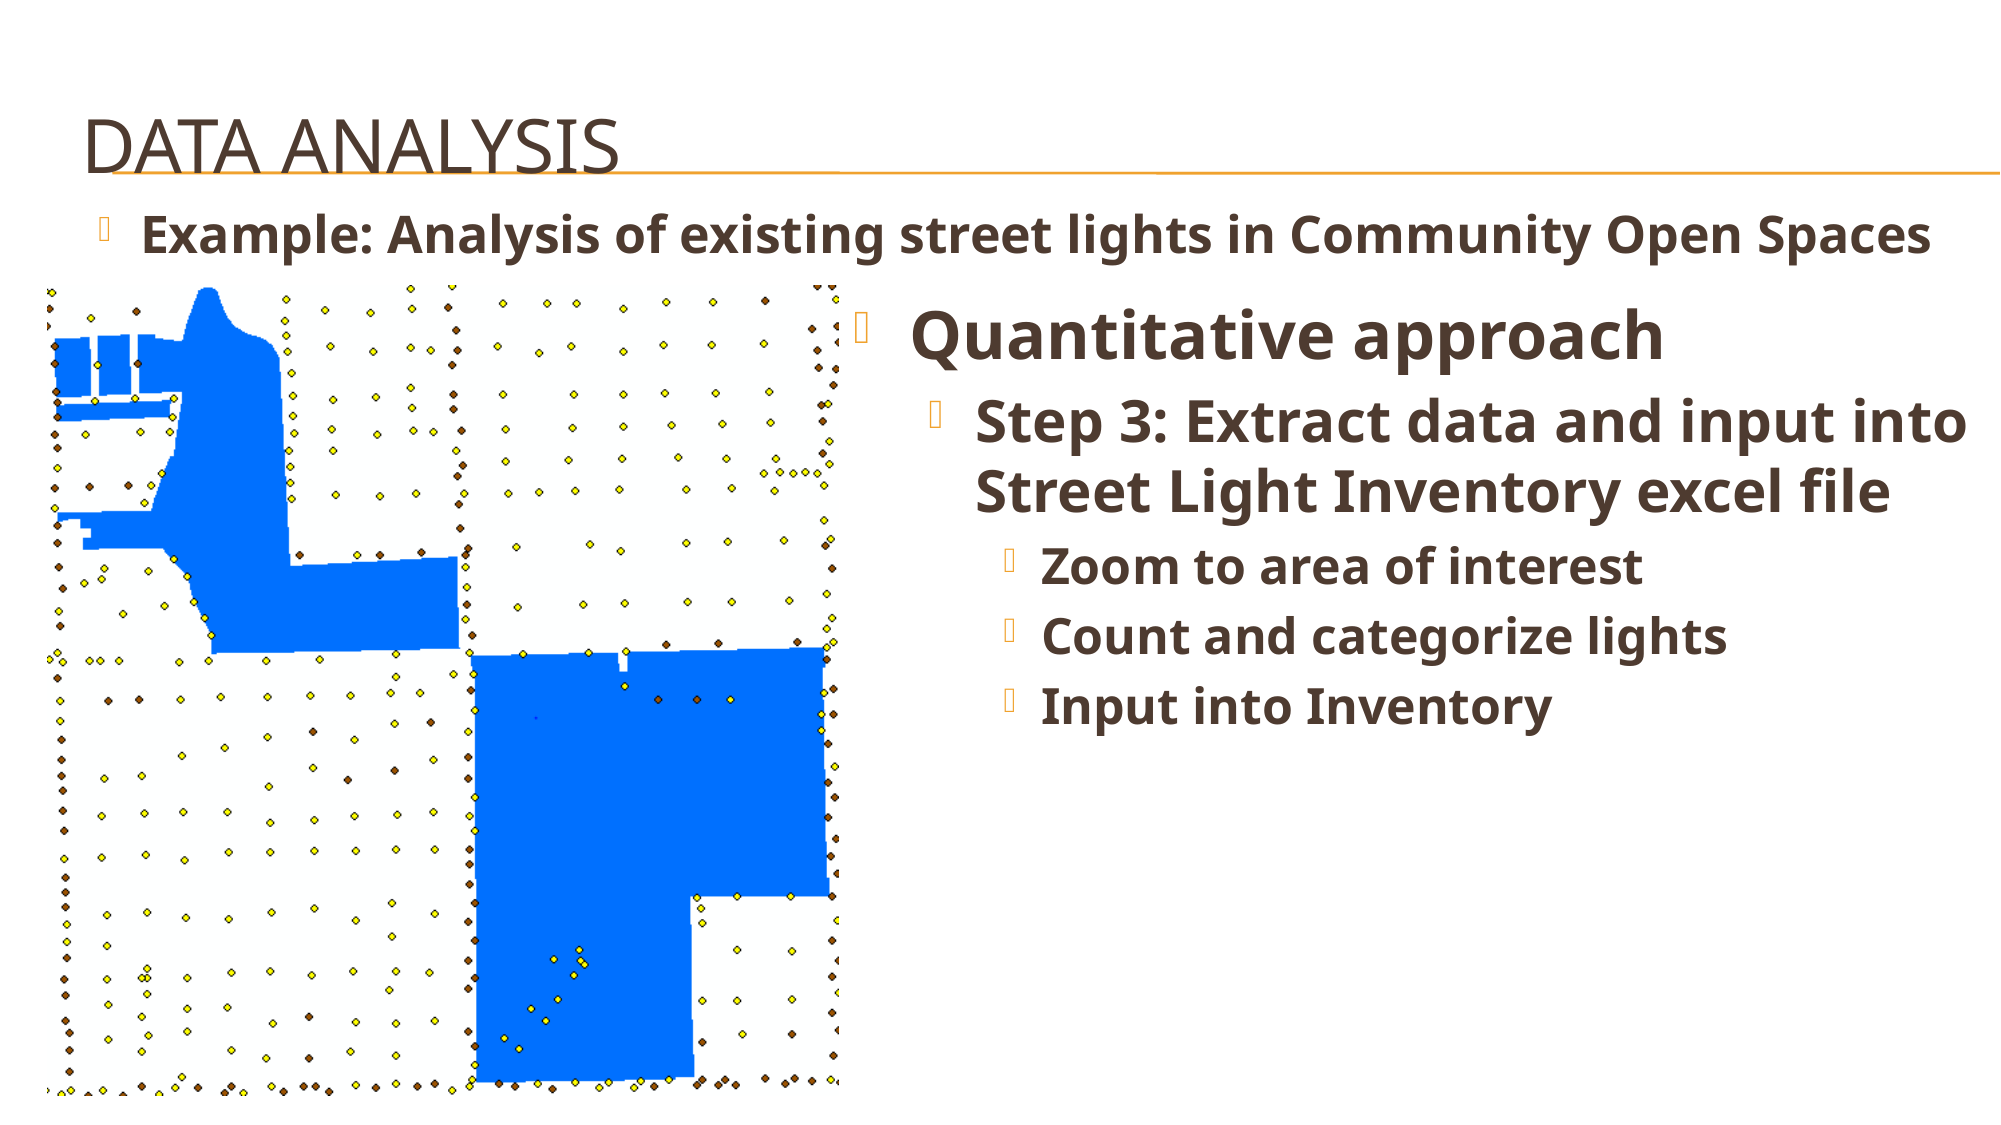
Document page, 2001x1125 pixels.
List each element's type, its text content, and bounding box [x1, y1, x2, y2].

picture [47, 284, 840, 1096]
text_box Quantitative approach Step 3: Extract data and input into Street Light Inventory excel file Zoom to area of interest Count and categorize lights Input into Inventory [841, 285, 1984, 780]
list Example: Analysis of existing street lights in Community Open Spaces [16, 194, 1957, 275]
title Data Analysis [66, 75, 1967, 213]
